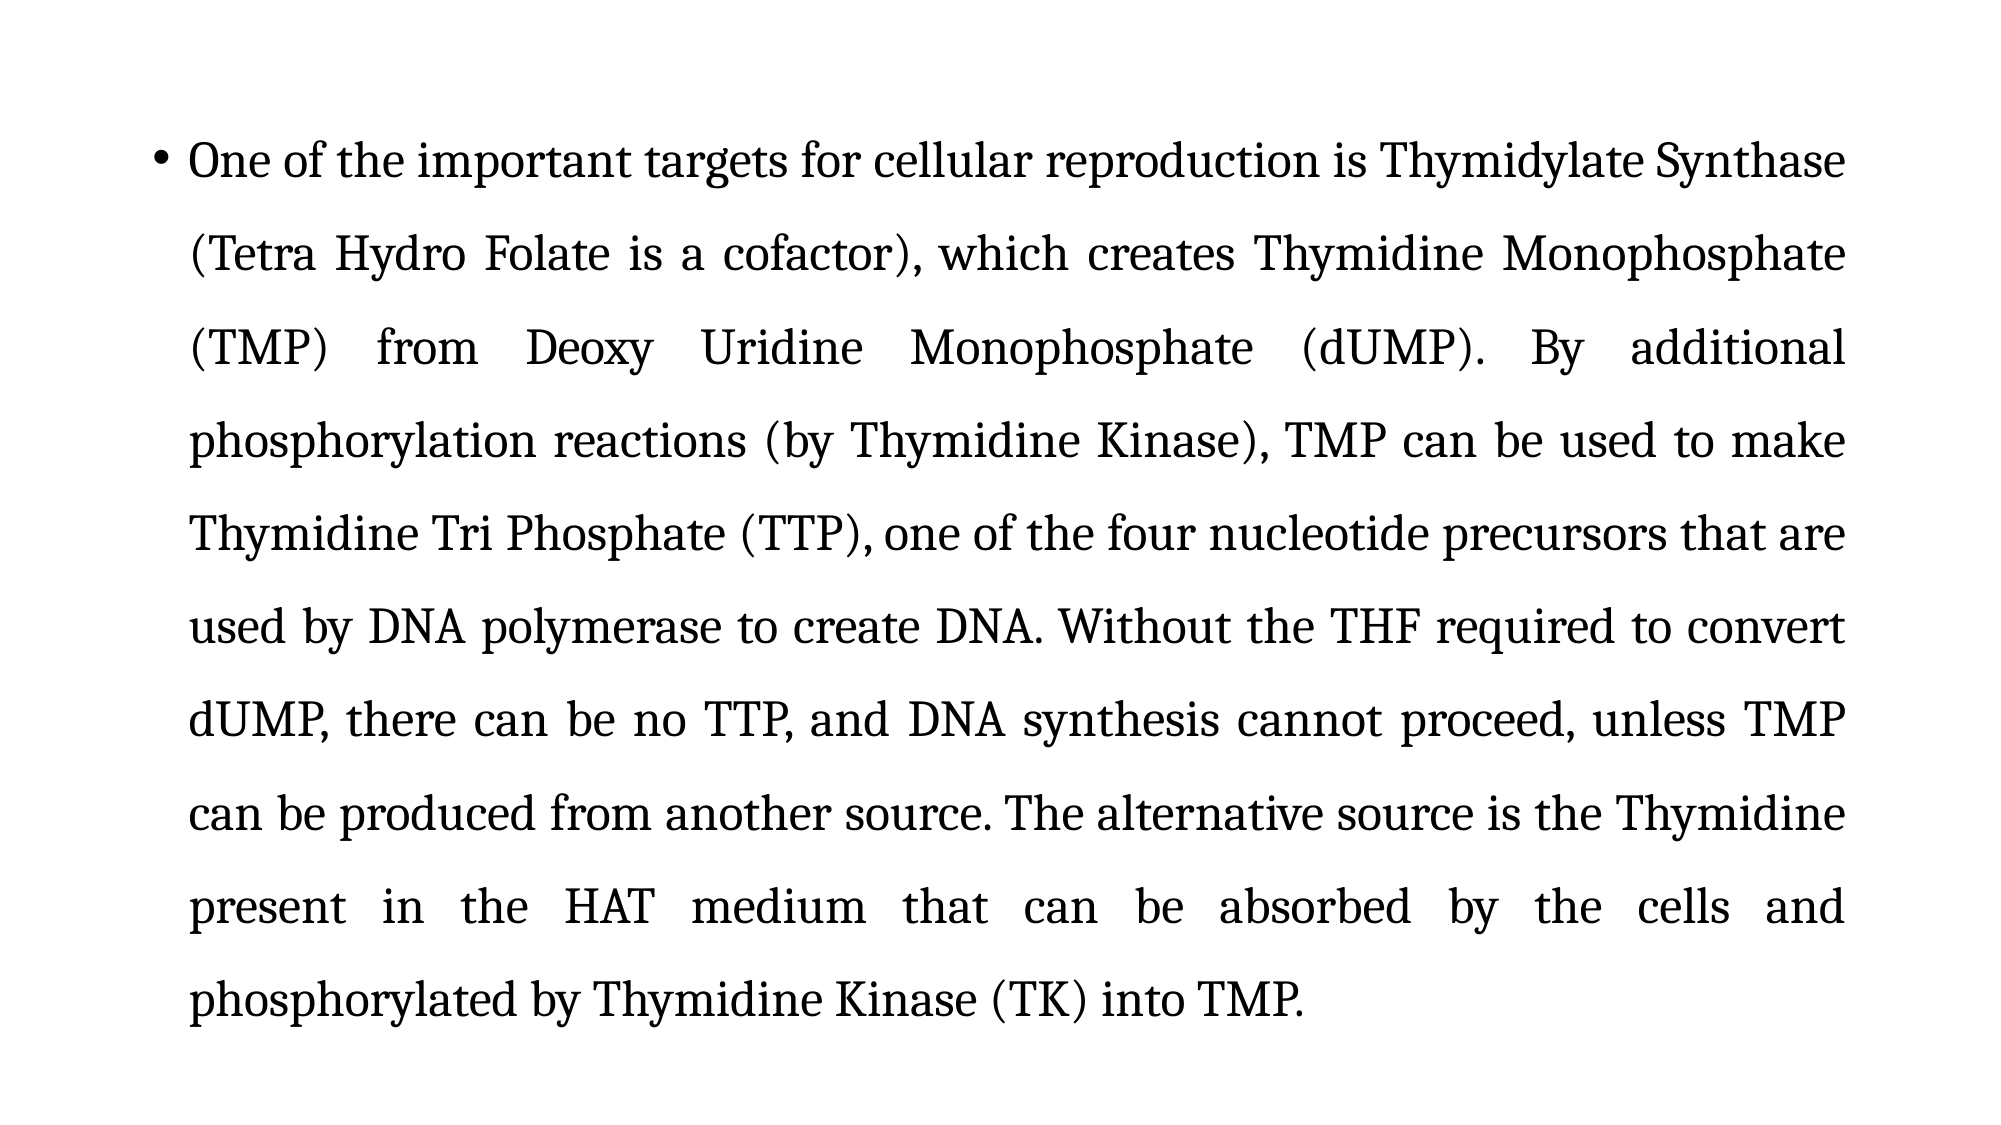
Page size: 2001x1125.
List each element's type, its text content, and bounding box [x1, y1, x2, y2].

list One of the important targets for cellular reproduction is Thymidylate Synthase (Tetra Hydro Folate is a cofactor), which creates Thymidine Monophosphate (TMP) from Deoxy Uridine Monophosphate (dUMP). By additional phosphorylation reactions (by Thymidine Kinase), TMP can be used to make Thymidine Tri Phosphate (TTP), one of the four nucleotide precursors that are used by DNA polymerase to create DNA. Without the THF required to convert dUMP, there can be no TTP, and DNA synthesis cannot proceed, unless TMP can be produced from another source. The alternative source is the Thymidine present in the HAT medium that can be absorbed by the cells and phosphorylated by Thymidine Kinase (TK) into TMP. [137, 87, 1863, 1104]
